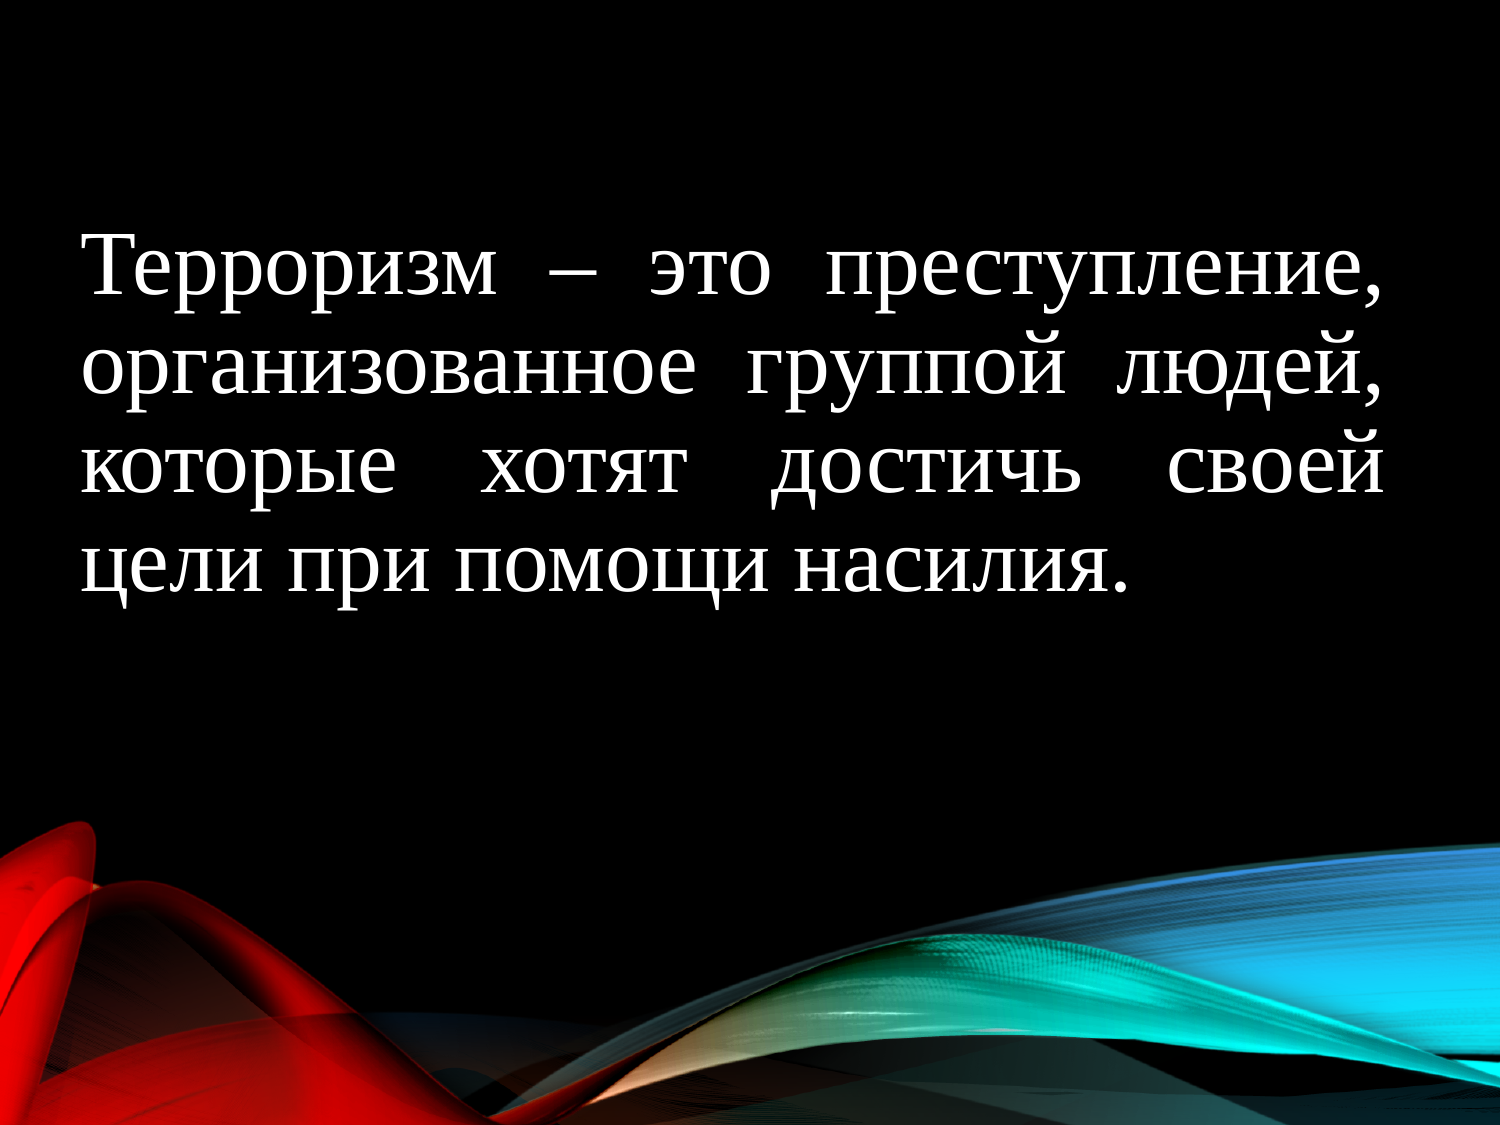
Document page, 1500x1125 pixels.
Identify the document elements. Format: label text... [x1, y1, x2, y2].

list Терроризм – это преступление, организованное группой людей, которые хотят достичь своей цели при помощи насилия. [64, 208, 1403, 820]
picture [0, 819, 1500, 1125]
